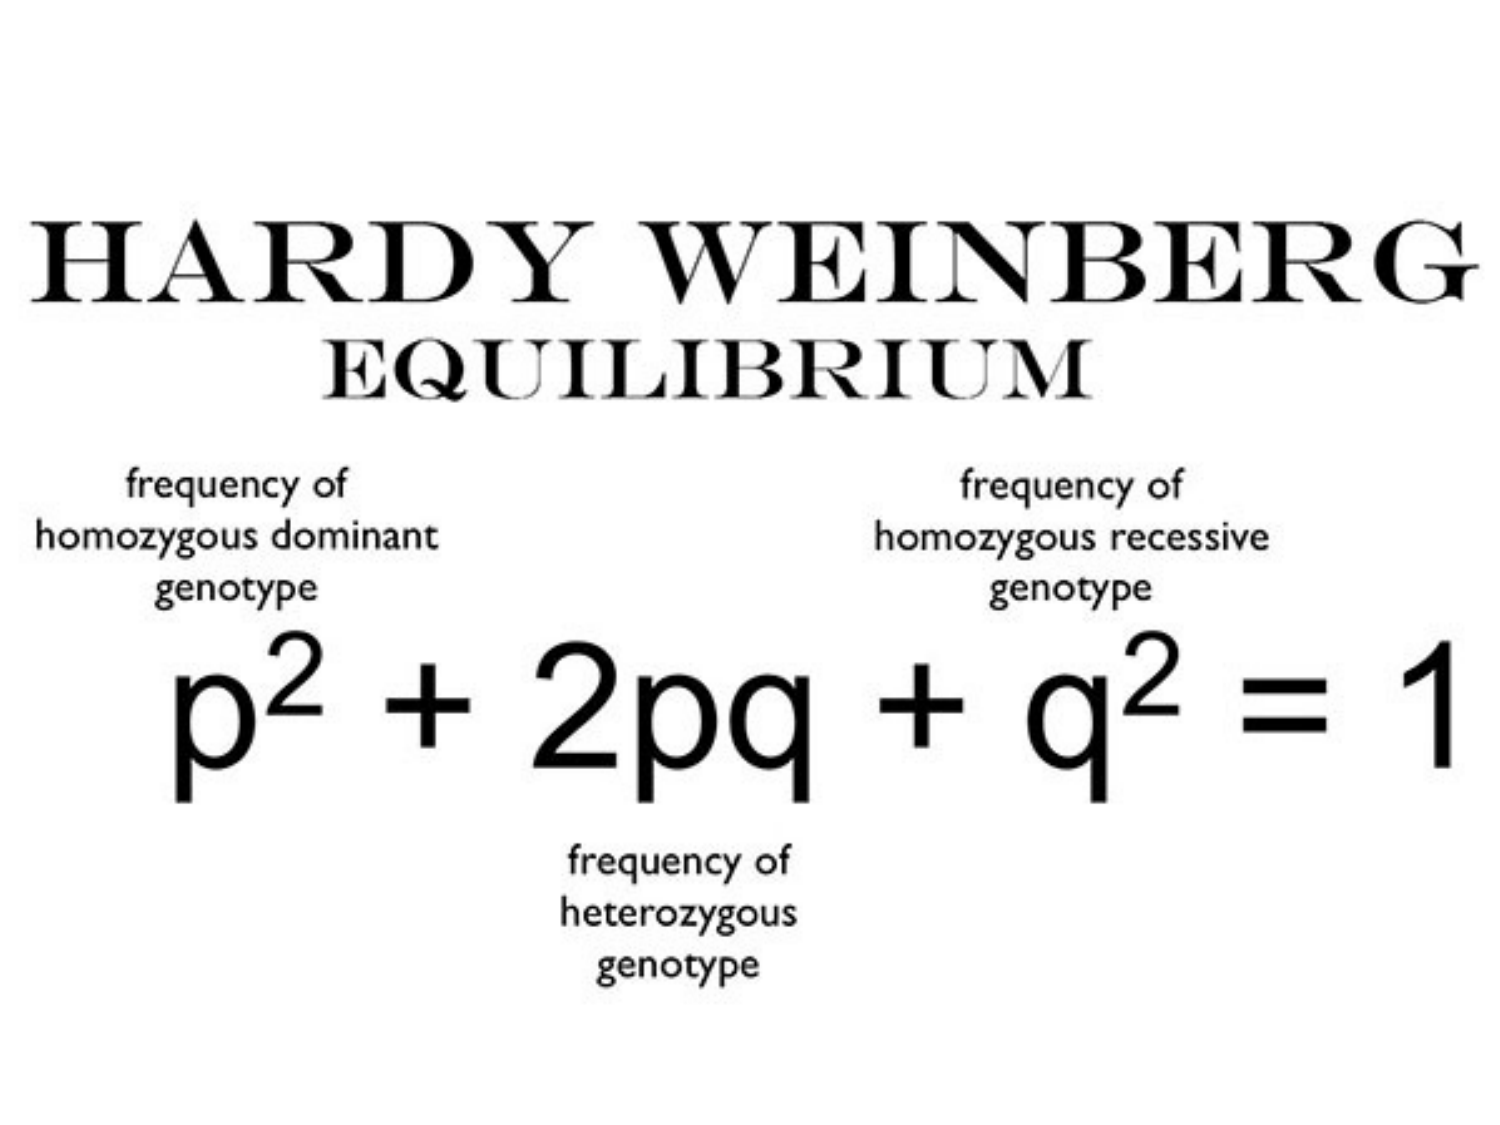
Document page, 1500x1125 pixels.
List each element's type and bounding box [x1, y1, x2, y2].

list [0, 162, 1500, 1076]
